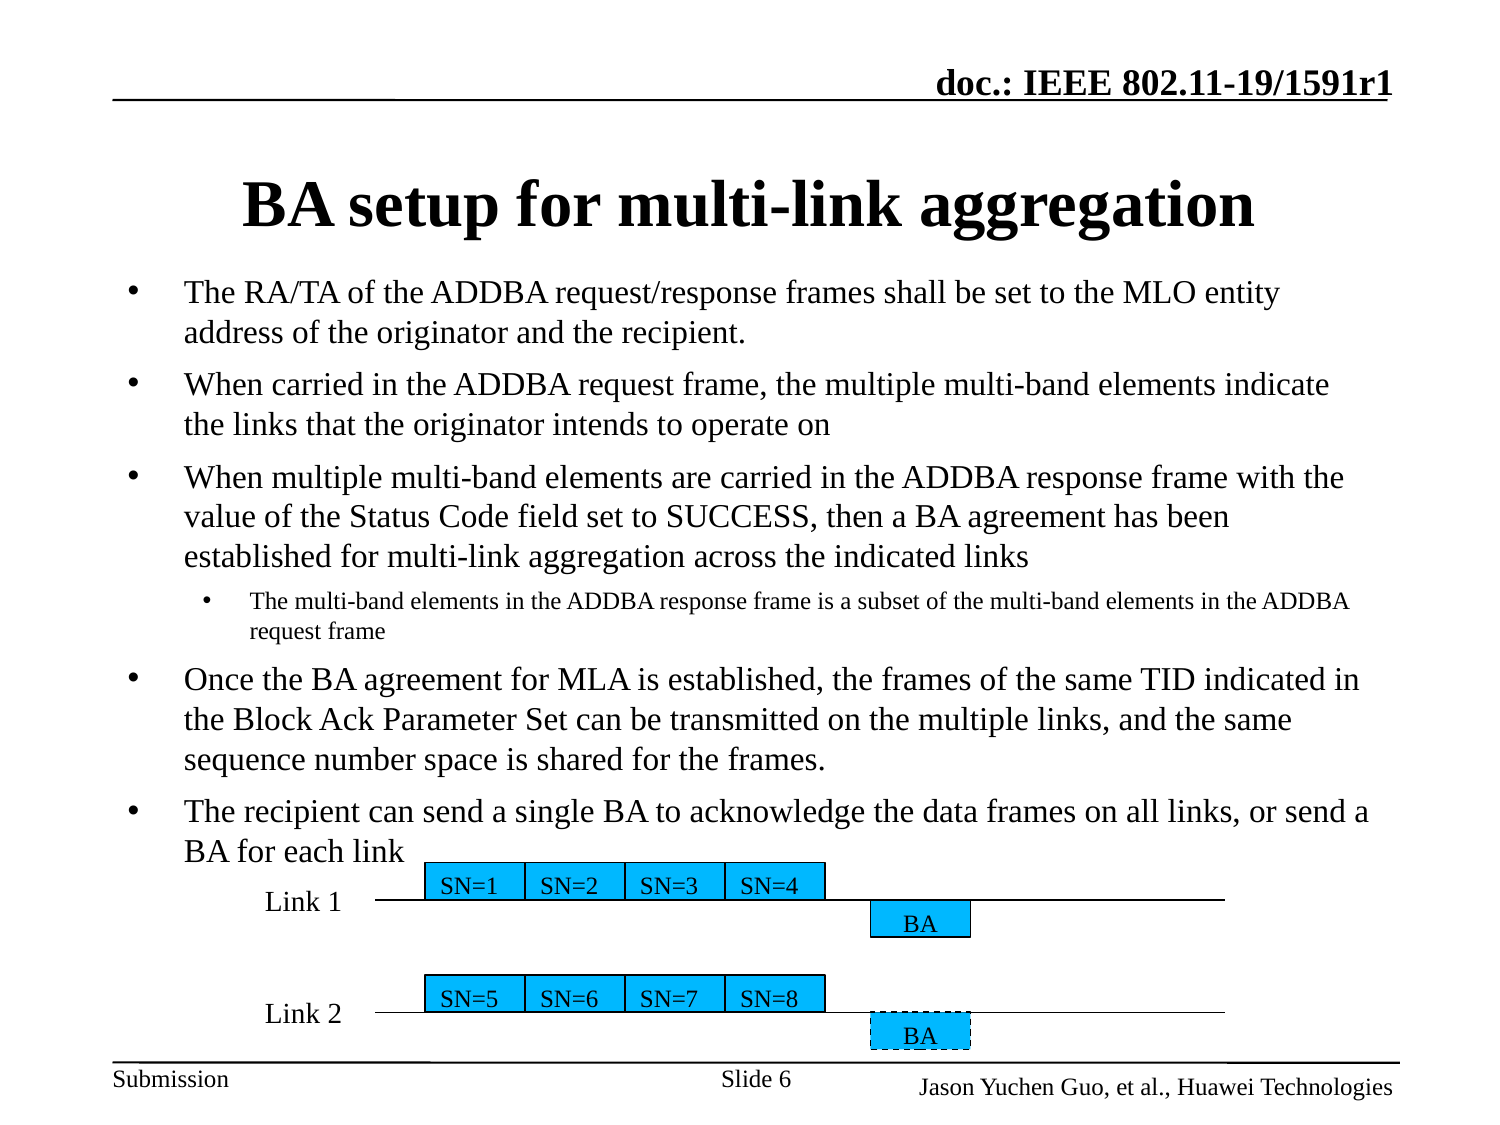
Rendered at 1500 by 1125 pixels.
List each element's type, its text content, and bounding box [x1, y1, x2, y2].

text_box SN=7 [624, 975, 725, 1011]
text_box BA [870, 909, 971, 937]
title BA setup for multi-link aggregation [112, 112, 1388, 262]
text_box Link 1 [250, 874, 358, 925]
text_box SN=5 [425, 975, 525, 1011]
text_box SN=4 [725, 862, 825, 899]
text_box SN=3 [624, 862, 725, 899]
text_box SN=2 [525, 862, 624, 899]
text_box BA [870, 1021, 971, 1050]
text_box SN=8 [725, 975, 825, 1011]
slide_number Slide 6 [712, 1061, 800, 1123]
text_box Link 2 [250, 986, 358, 1037]
list The RA/TA of the ADDBA request/response frames shall be set to the MLO entity address of the originator and the recipient. When carried in the ADDBA request frame, the multiple multi-band elements indicate the links that the originator intends to operate on When multiple multi-band elements are carried in the ADDBA response frame with the value of the Status Code field set to SUCCESS, then a BA agreement has been established for multi-link aggregation across the indicated links The multi-band elements in the ADDBA response frame is a subset of the multi-band elements in the ADDBA request frame Once the BA agreement for MLA is established, the frames of the same TID indicated in the Block Ack Parameter Set can be transmitted on the multiple links, and the same sequence number space is shared for the frames. The recipient can send a single BA to acknowledge the data frames on all links, or send a BA for each link [112, 262, 1388, 838]
text_box SN=1 [425, 862, 525, 899]
text_box SN=6 [525, 975, 624, 1011]
